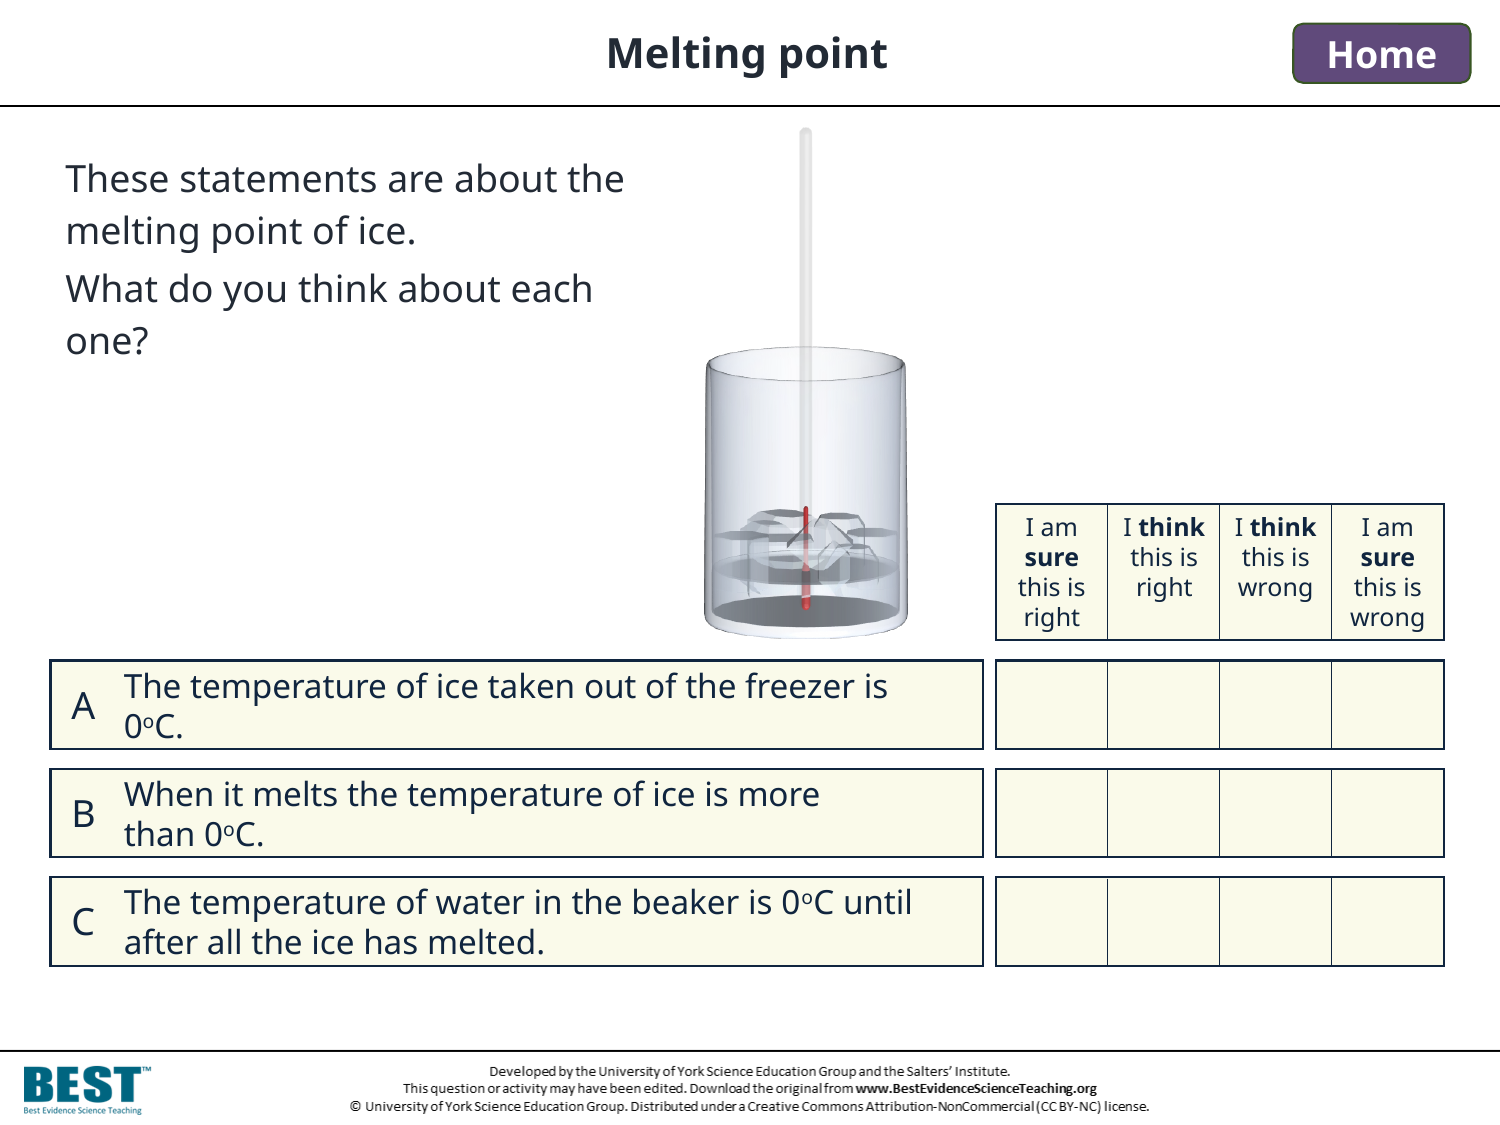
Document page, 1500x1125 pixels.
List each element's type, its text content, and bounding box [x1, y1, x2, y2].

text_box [995, 503, 1444, 642]
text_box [995, 768, 1444, 859]
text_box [995, 660, 1444, 750]
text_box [995, 876, 1444, 968]
text_box Home [1292, 22, 1472, 84]
picture [0, 105, 1500, 1125]
text_box Melting point [23, 4, 1471, 99]
